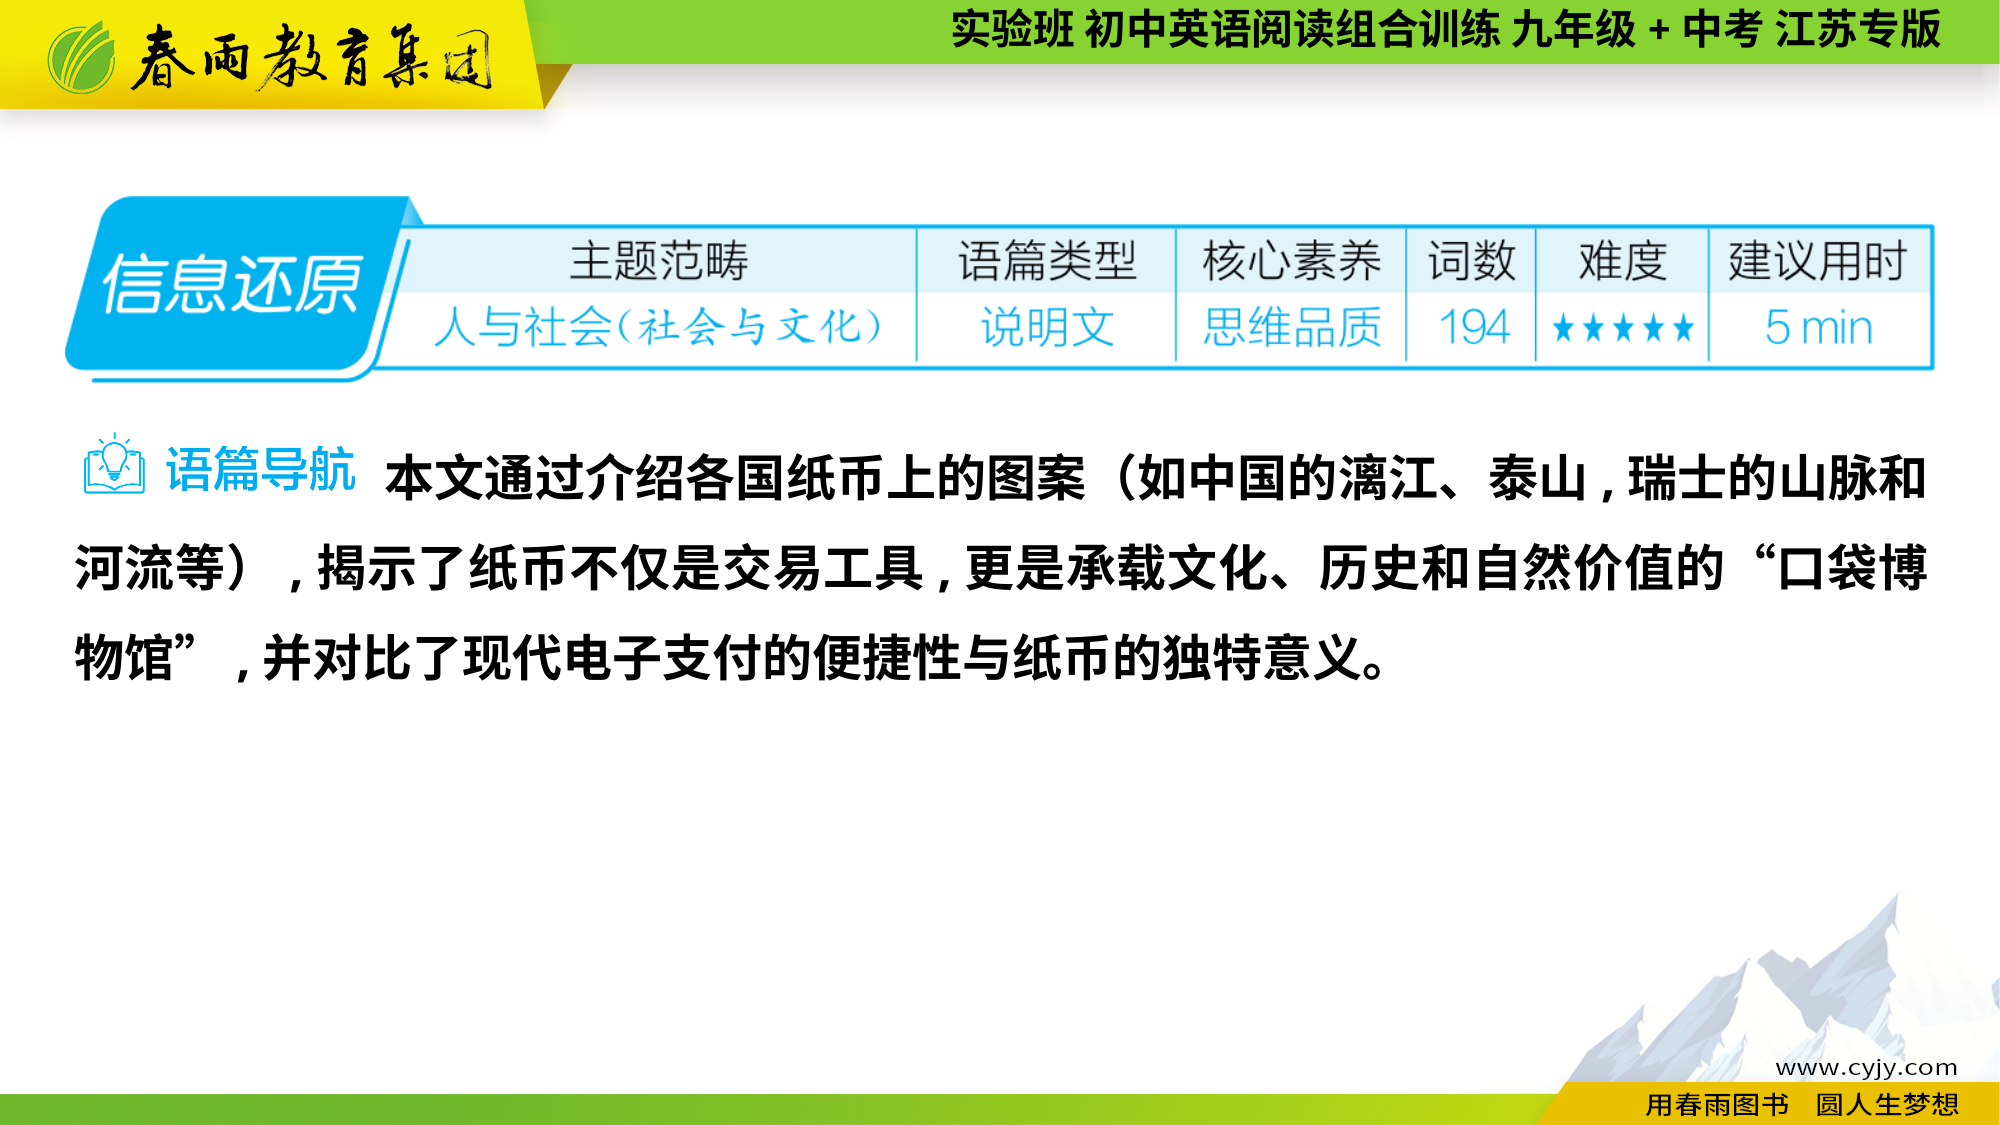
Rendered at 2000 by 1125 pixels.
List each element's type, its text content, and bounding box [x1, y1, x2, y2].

picture [0, 0, 2000, 1125]
list 本文通过介绍各国纸币上的图案（如中国的漓江、泰山,瑞士的山脉和河流等）,揭示了纸币不仅是交易工具,更是承载文化、历史和自然价值的“口袋博物馆”,并对比了现代电子支付的便捷性与纸币的独特意义。 [59, 409, 1944, 686]
